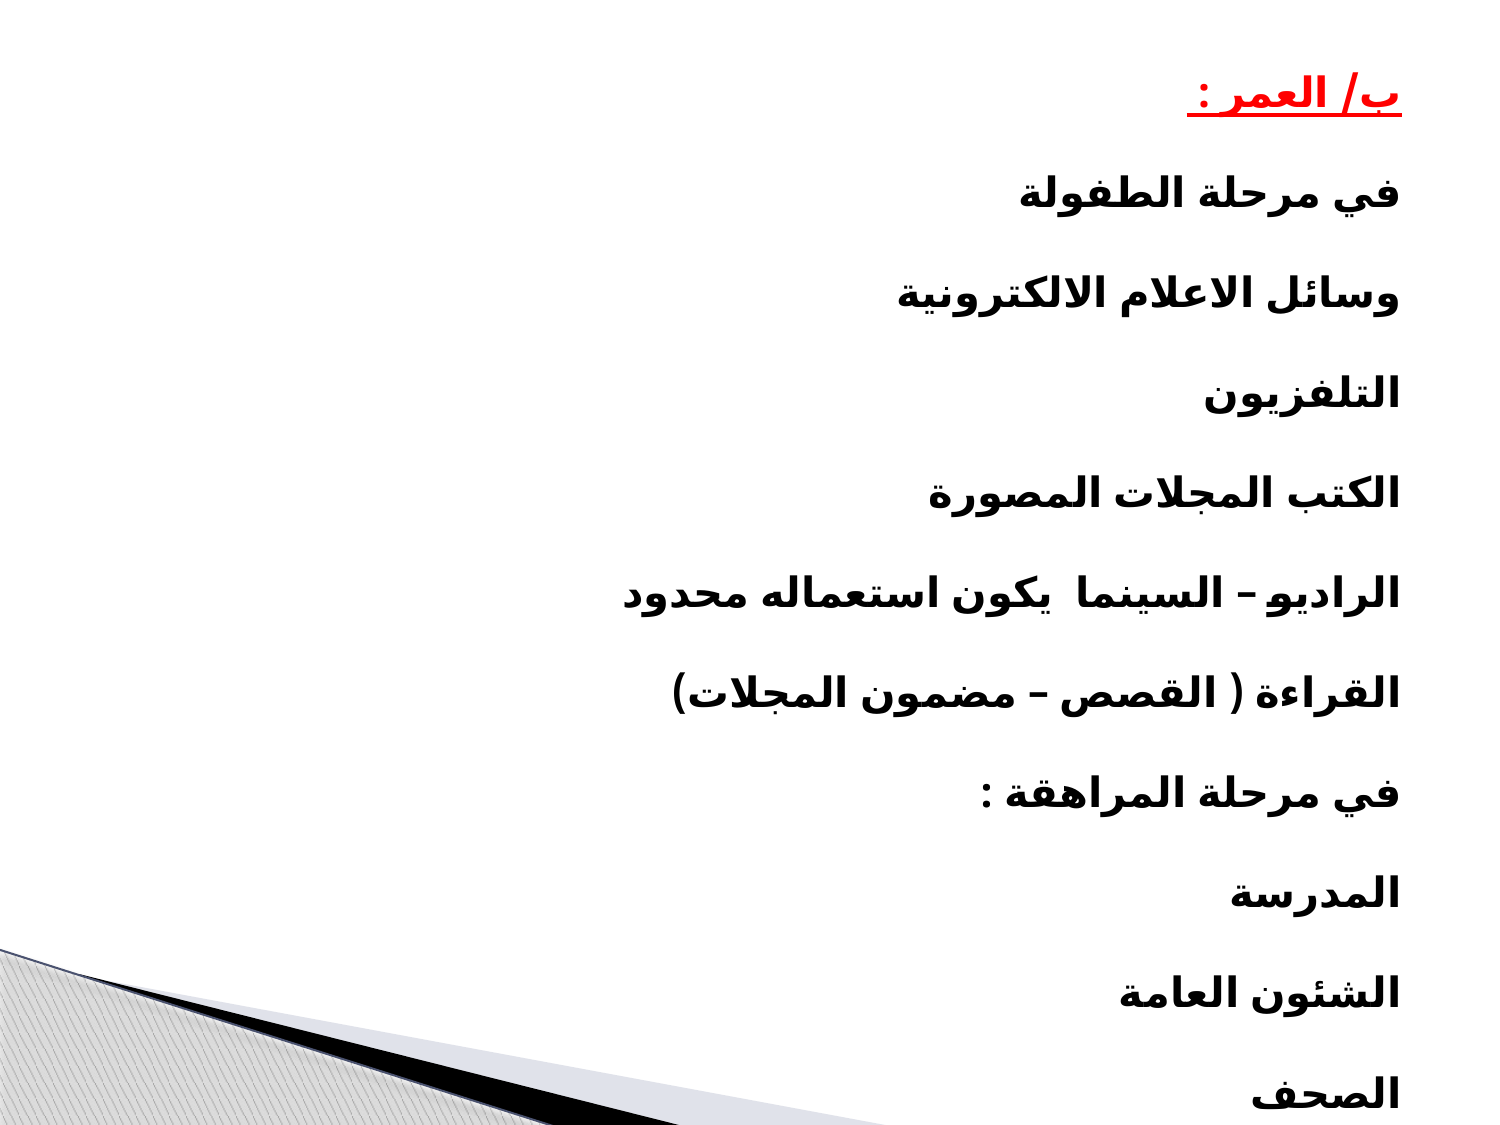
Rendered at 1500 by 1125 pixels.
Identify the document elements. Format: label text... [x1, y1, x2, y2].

text_box ب/ العمر : في مرحلة الطفولة وسائل الاعلام الالكترونية التلفزيون الكتب المجلات المصورة الراديو – السينما يكون استعماله محدود القراءة ( القصص – مضمون المجلات) في مرحلة المراهقة : المدرسة الشئون العامة الصحف [152, 58, 1417, 1125]
